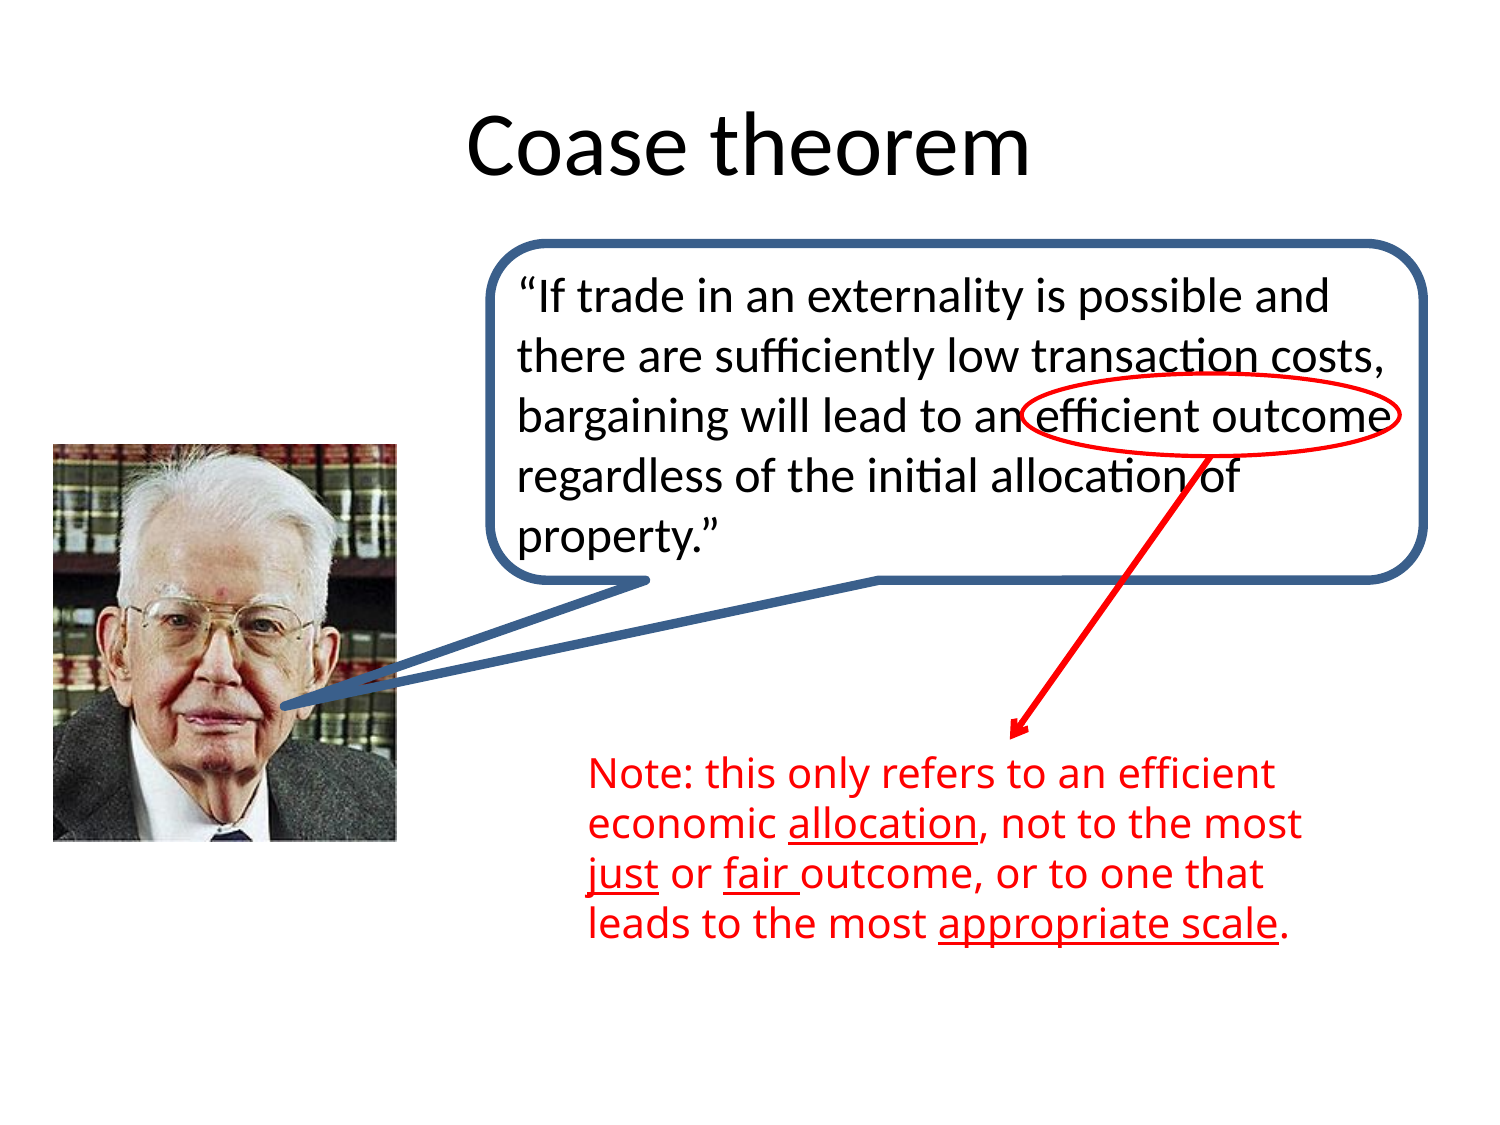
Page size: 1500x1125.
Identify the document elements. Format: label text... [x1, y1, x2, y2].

text_box Note: this only refers to an efficient economic allocation, not to the most just or fair outcome, or to one that leads to the most appropriate scale. [572, 739, 1365, 955]
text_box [1009, 455, 1211, 740]
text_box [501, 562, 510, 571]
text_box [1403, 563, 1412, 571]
text_box [1019, 371, 1402, 459]
picture [52, 444, 398, 842]
text_box [401, 241, 1426, 684]
title Coase theorem [75, 45, 1425, 233]
